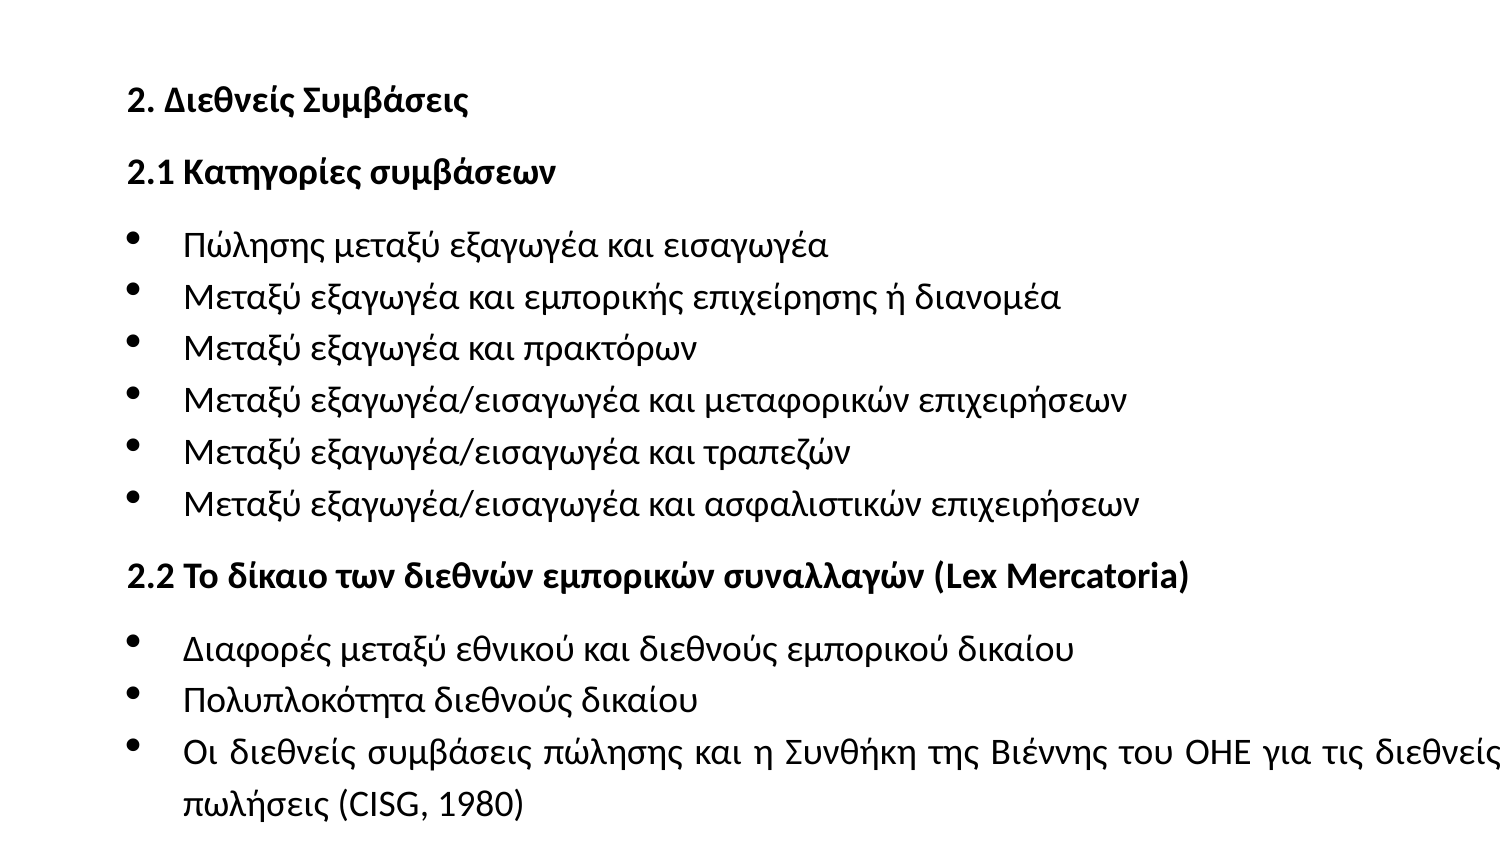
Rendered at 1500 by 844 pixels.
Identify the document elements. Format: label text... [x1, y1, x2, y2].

text_box 2. Διεθνείς Συμβάσεις 2.1 Κατηγορίες συμβάσεων Πώλησης μεταξύ εξαγωγέα και εισαγωγέα Μεταξύ εξαγωγέα και εμπορικής επιχείρησης ή διανομέα Μεταξύ εξαγωγέα και πρακτόρων Μεταξύ εξαγωγέα/εισαγωγέα και μεταφορικών επιχειρήσεων Μεταξύ εξαγωγέα/εισαγωγέα και τραπεζών Μεταξύ εξαγωγέα/εισαγωγέα και ασφαλιστικών επιχειρήσεων 2.2 Το δίκαιο των διεθνών εμπορικών συναλλαγών (Lex Mercatoria) Διαφορές μεταξύ εθνικού και διεθνούς εμπορικού δικαίου Πολυπλοκότητα διεθνούς δικαίου Οι διεθνείς συμβάσεις πώλησης και η Συνθήκη της Βιέννης του ΟΗΕ για τις διεθνείς πωλήσεις (CISG, 1980) [112, 0, 1500, 832]
